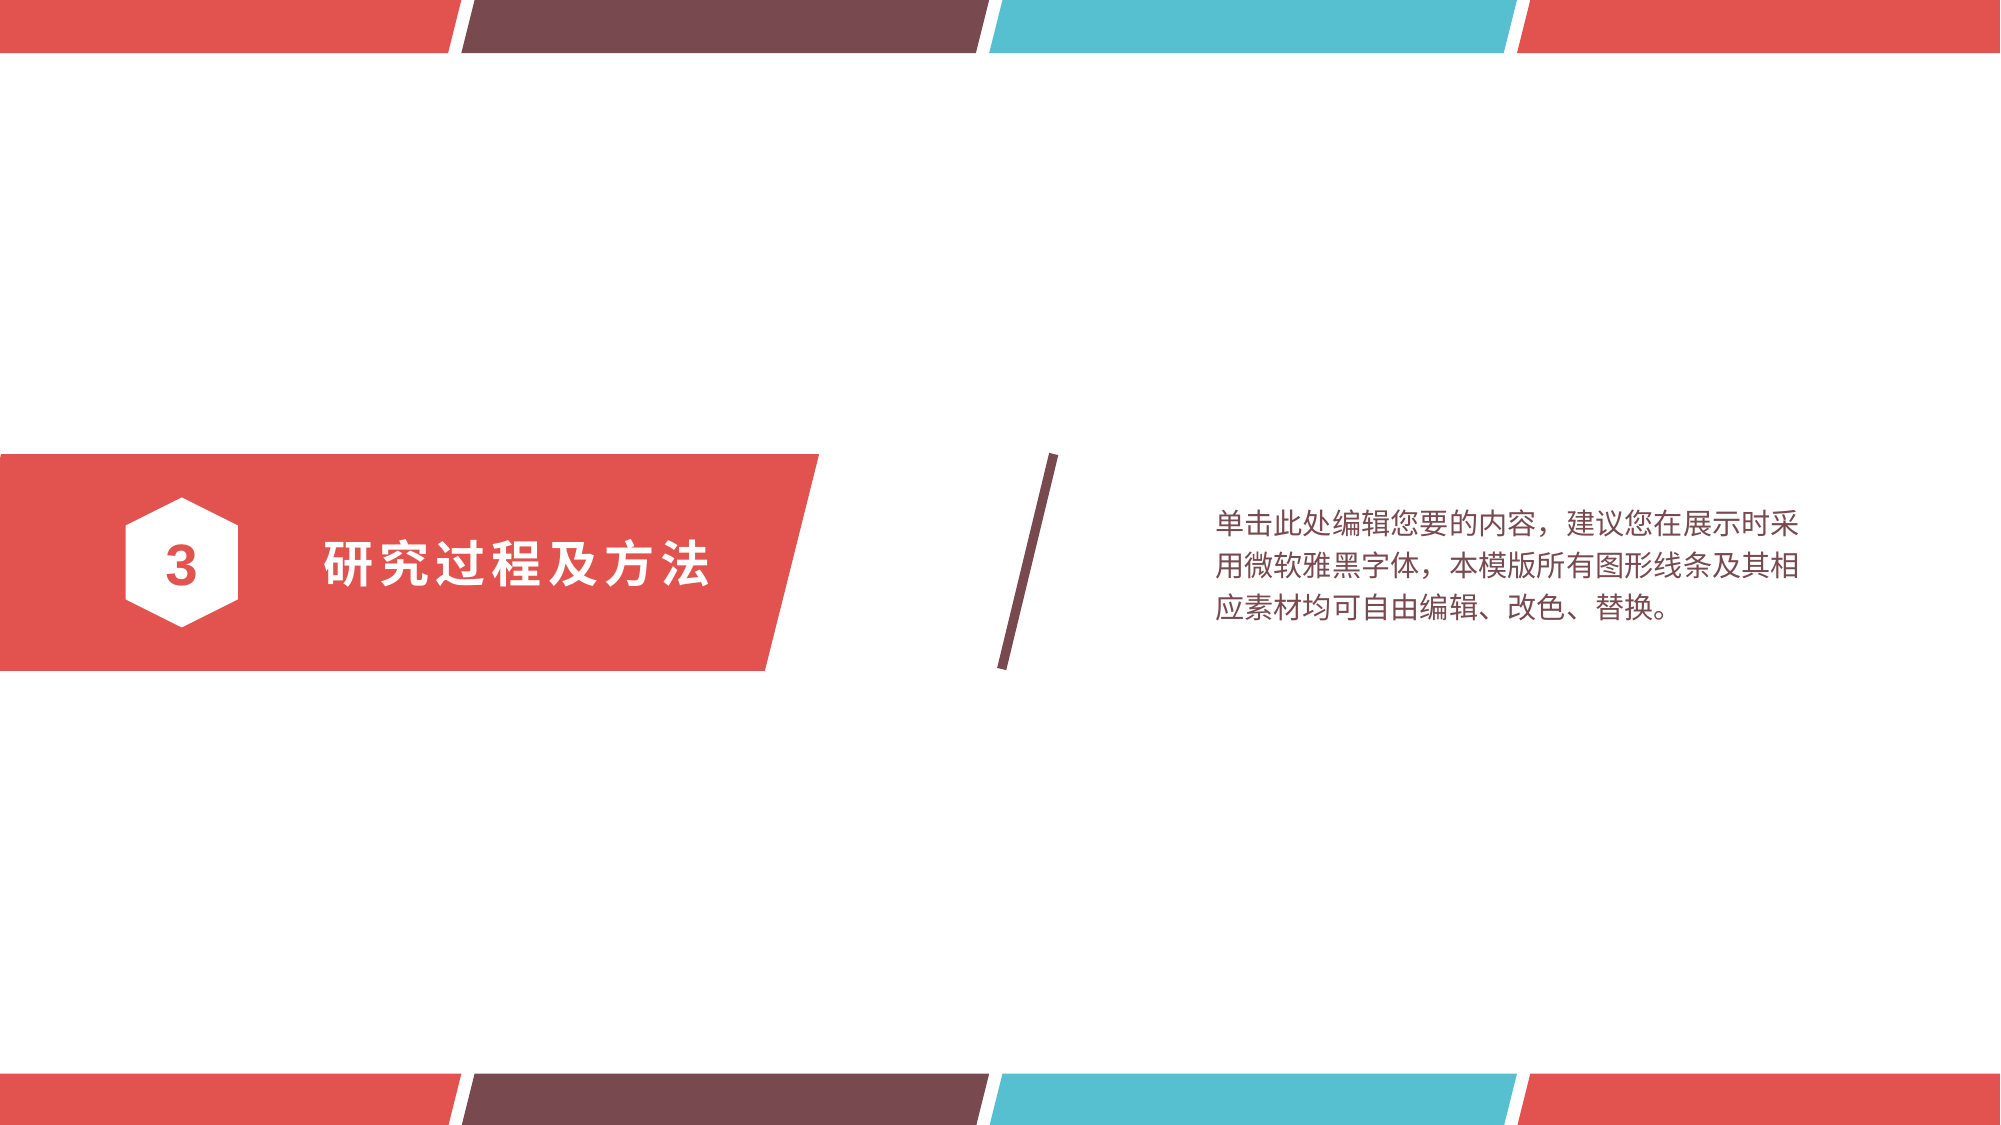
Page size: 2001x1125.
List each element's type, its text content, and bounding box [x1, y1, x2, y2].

text_box 研究过程及方法 [280, 525, 726, 601]
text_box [0, 0, 2000, 54]
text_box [1001, 453, 1054, 670]
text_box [0, 1073, 2000, 1125]
text_box 3 [144, 519, 219, 605]
text_box [124, 496, 239, 629]
text_box 单击此处编辑您要的内容，建议您在展示时采用微软雅黑字体，本模版所有图形线条及其相应素材均可自由编辑、改色、替换。 [1215, 498, 1819, 625]
text_box [0, 452, 821, 672]
